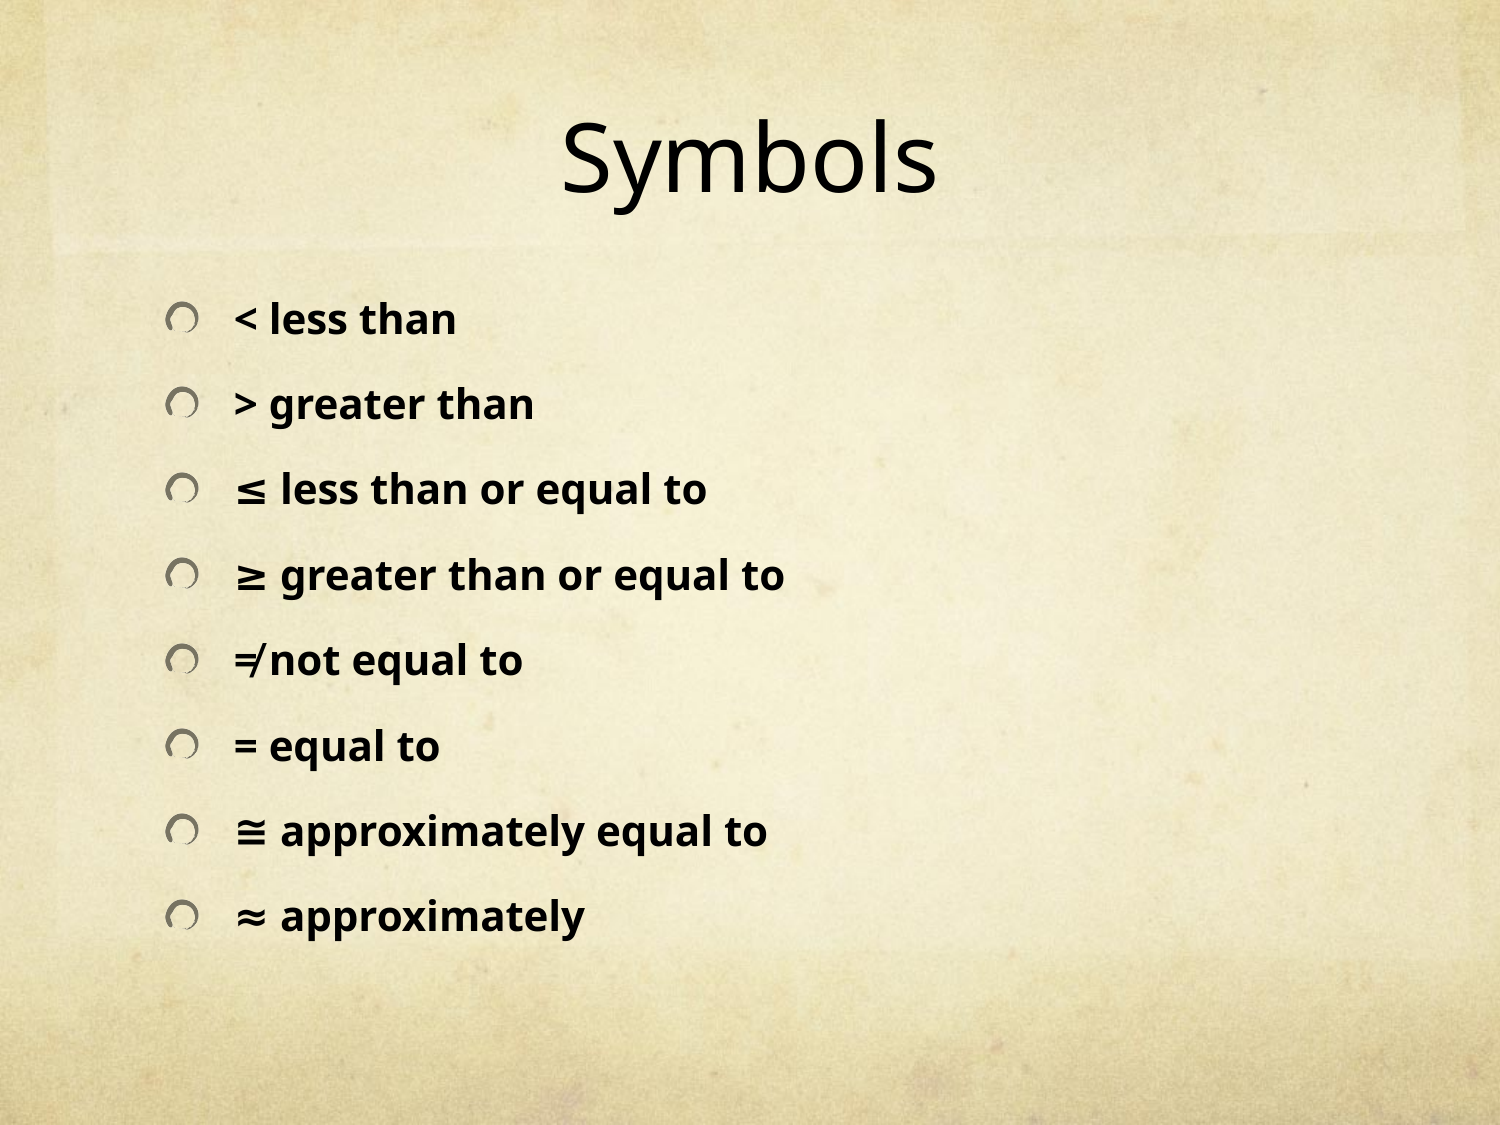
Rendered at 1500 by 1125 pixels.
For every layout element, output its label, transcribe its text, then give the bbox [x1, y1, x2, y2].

title Symbols [150, 82, 1350, 225]
picture [0, 0, 1500, 1125]
list < less than > greater than ≤ less than or equal to ≥ greater than or equal to ≠ not equal to = equal to ≅ approximately equal to ≈ approximately [150, 284, 1350, 950]
